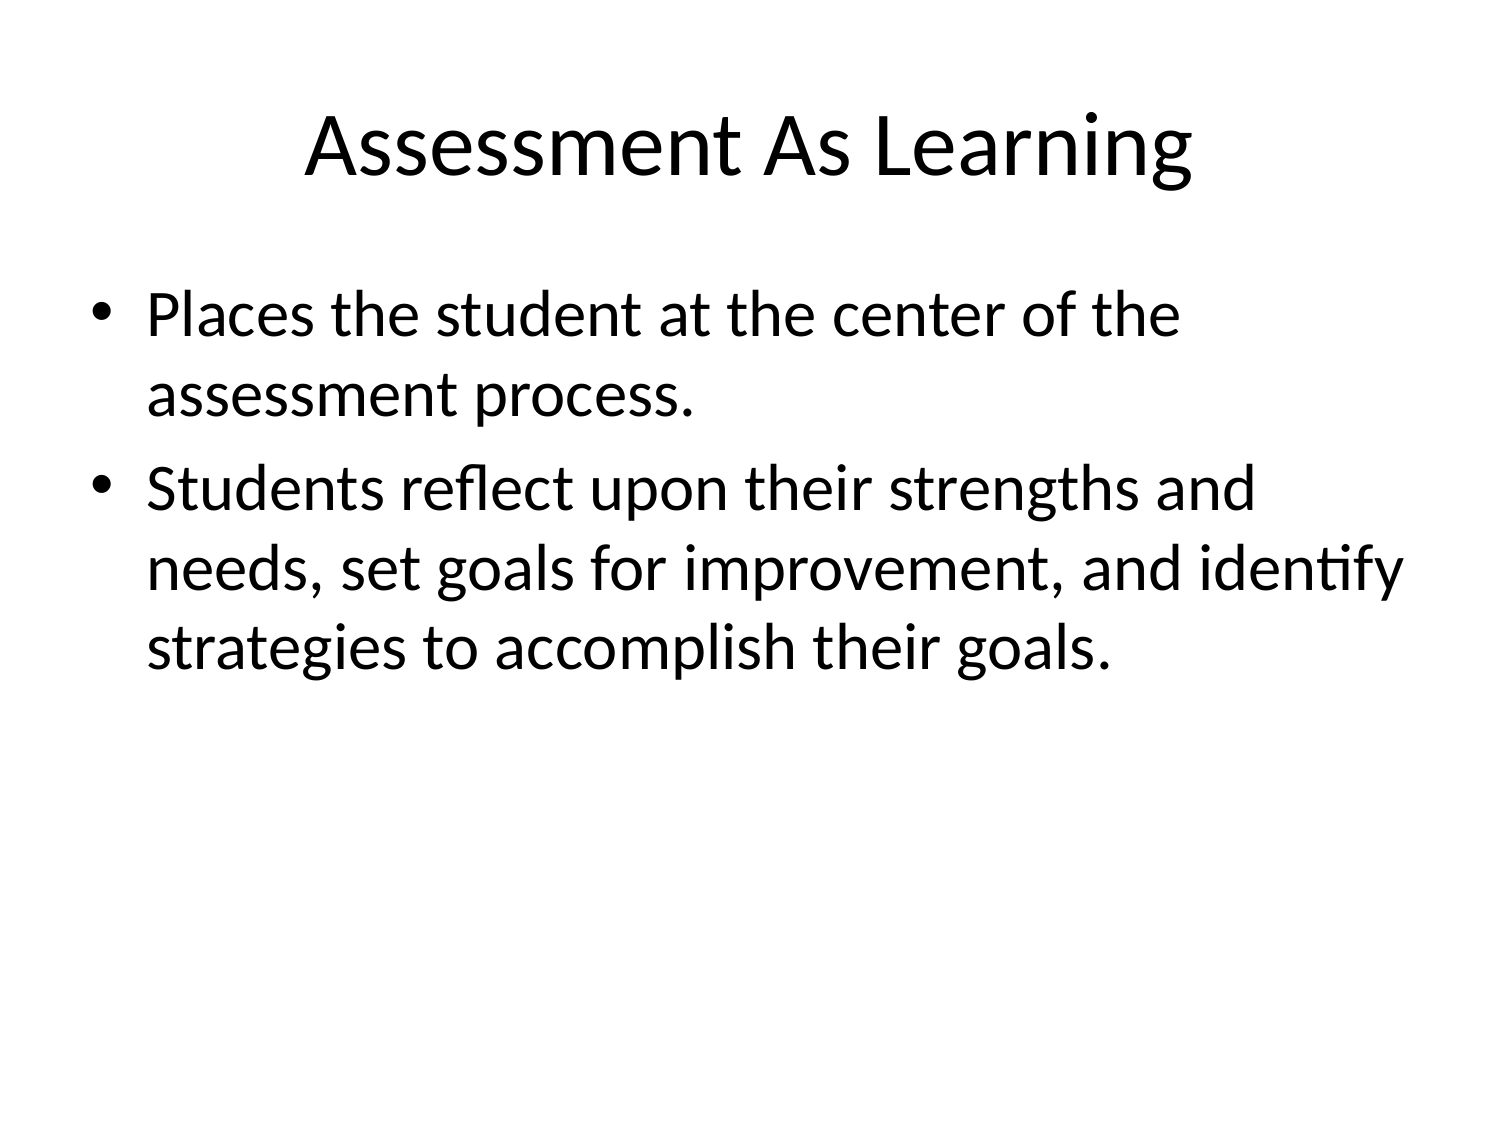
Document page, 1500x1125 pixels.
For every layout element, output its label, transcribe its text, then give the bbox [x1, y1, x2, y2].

list Places the student at the center of the assessment process. Students reflect upon their strengths and needs, set goals for improvement, and identify strategies to accomplish their goals. [75, 262, 1425, 1005]
title Assessment As Learning [75, 45, 1425, 233]
